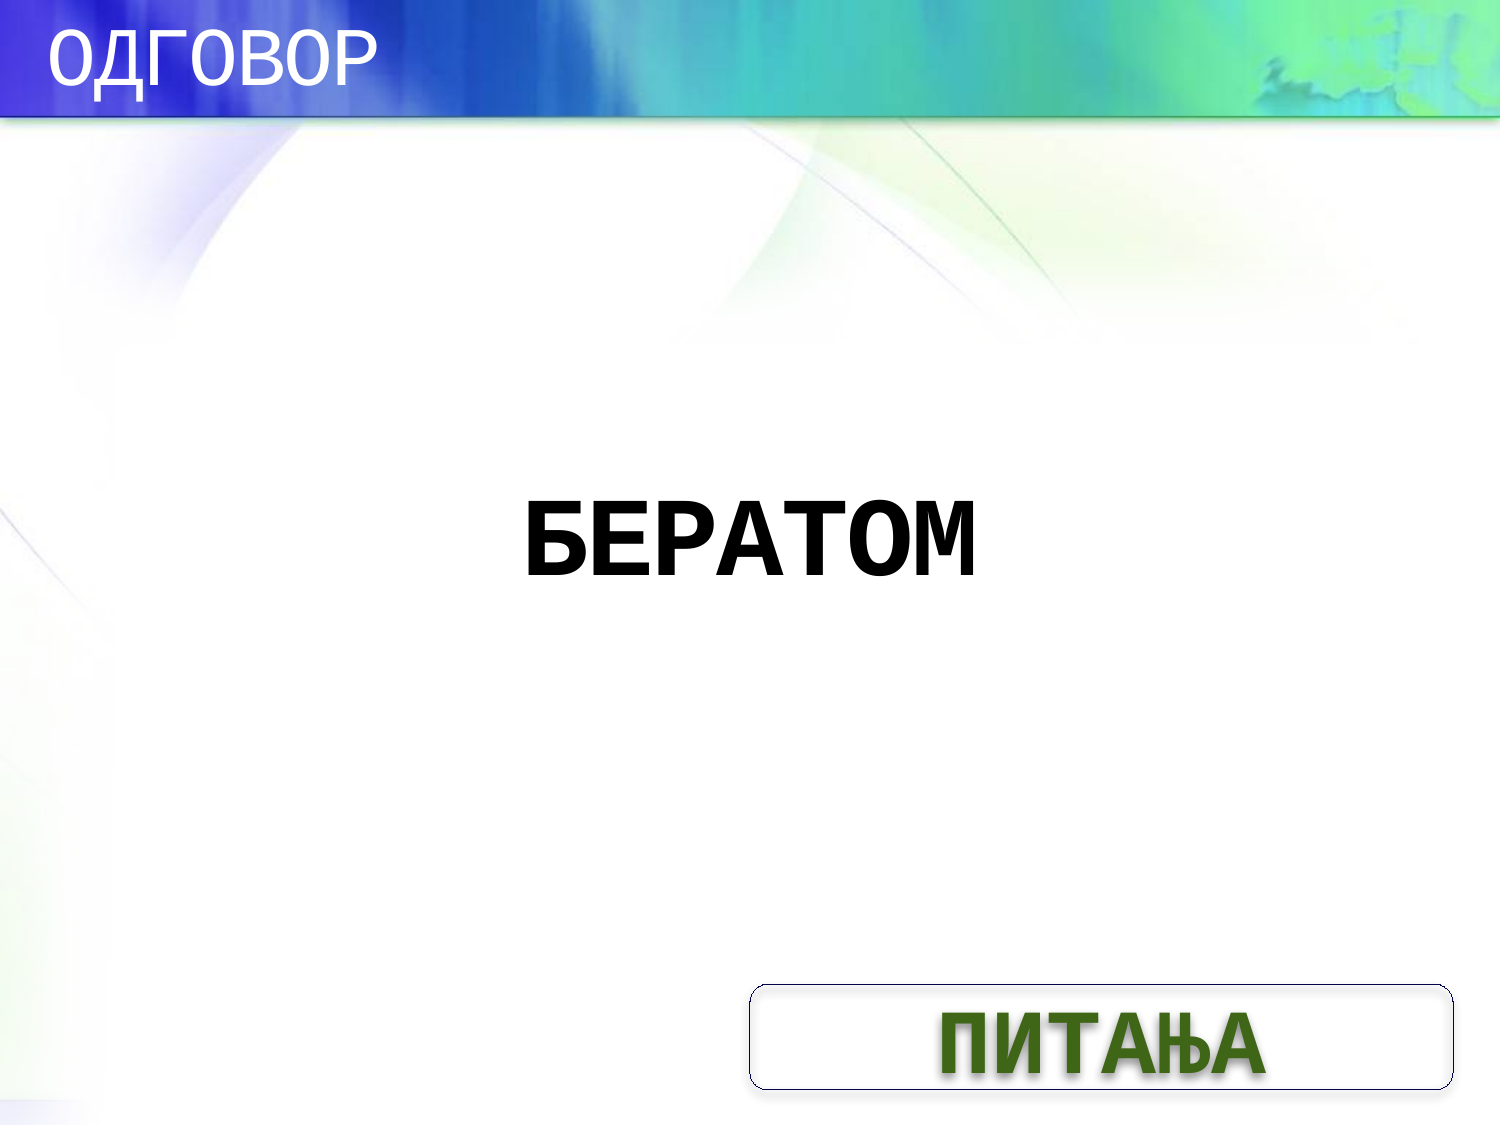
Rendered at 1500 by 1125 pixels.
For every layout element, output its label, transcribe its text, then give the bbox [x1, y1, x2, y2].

text_box ПИТАЊА [749, 984, 1454, 1090]
picture [0, 0, 1500, 1125]
title БЕРАТОМ [70, 164, 1430, 914]
text_box ОДГОВОР [46, 0, 774, 118]
